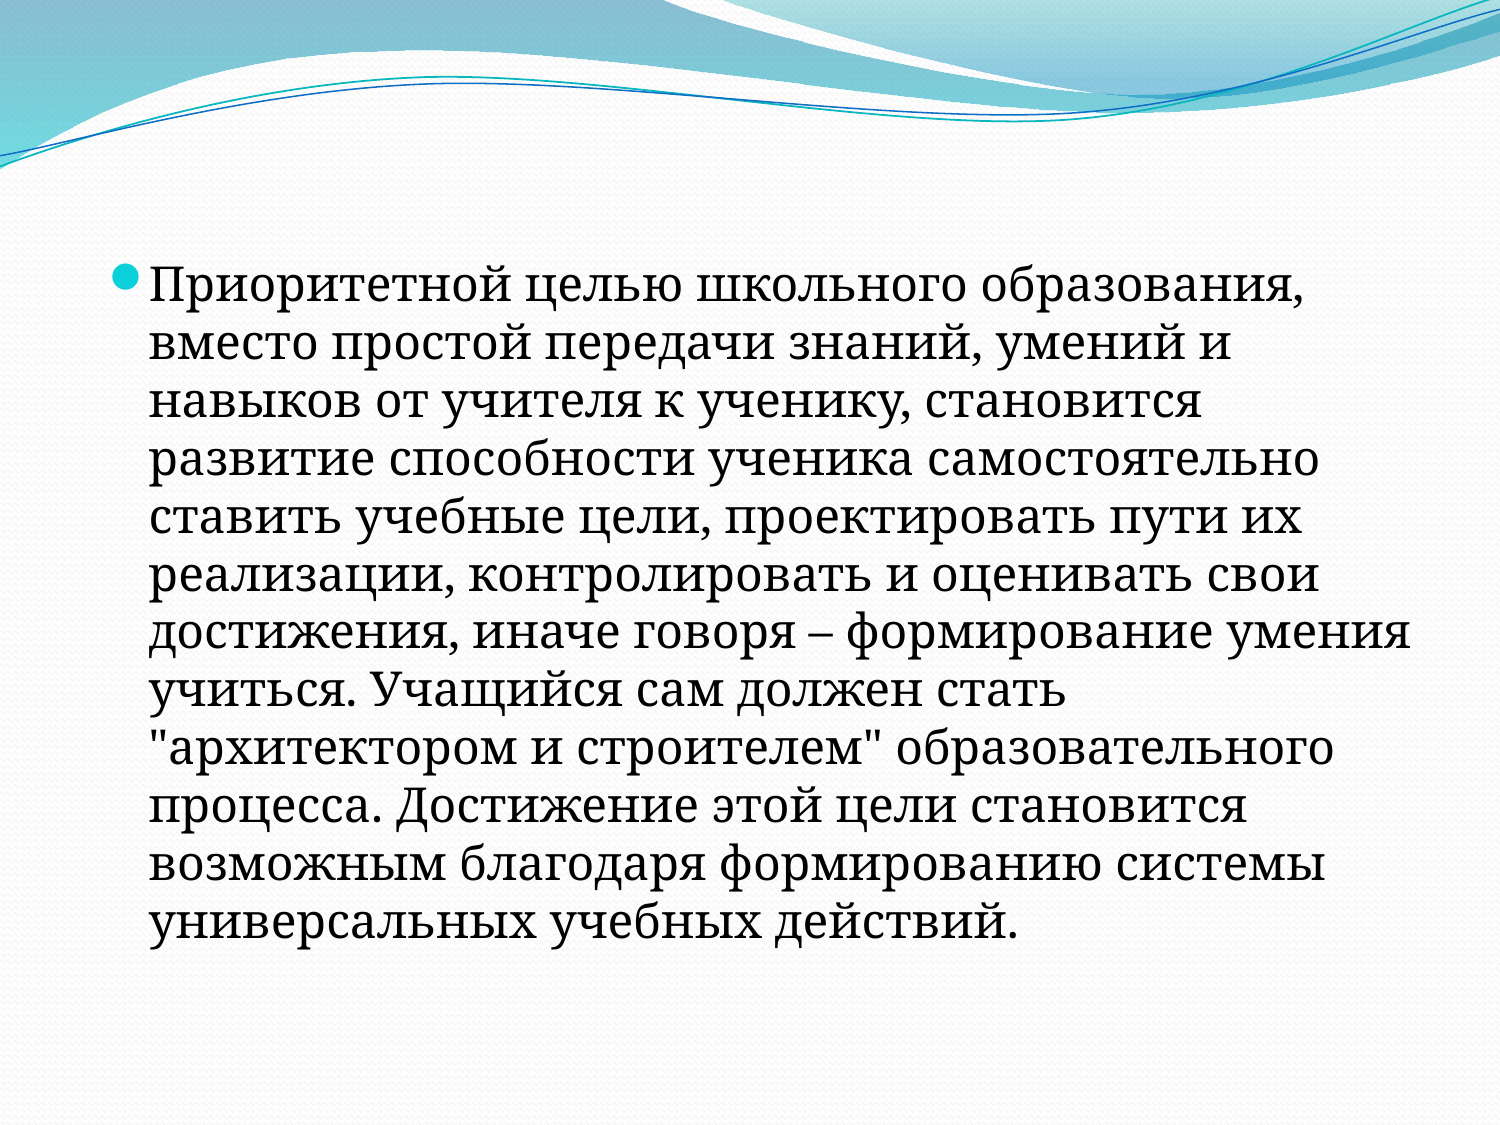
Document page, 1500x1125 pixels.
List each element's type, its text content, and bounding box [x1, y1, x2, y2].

list Приоритетной целью школьного образования, вместо простой передачи знаний, умений и навыков от учителя к ученику, становится развитие способности ученика самостоятельно ставить учебные цели, проектировать пути их реализации, контролировать и оценивать свои достижения, иначе говоря – формирование умения учиться. Учащийся сам должен стать "архитектором и строителем" образовательного процесса. Достижение этой цели становится возможным благодаря формированию системы универсальных учебных действий. [93, 246, 1444, 967]
